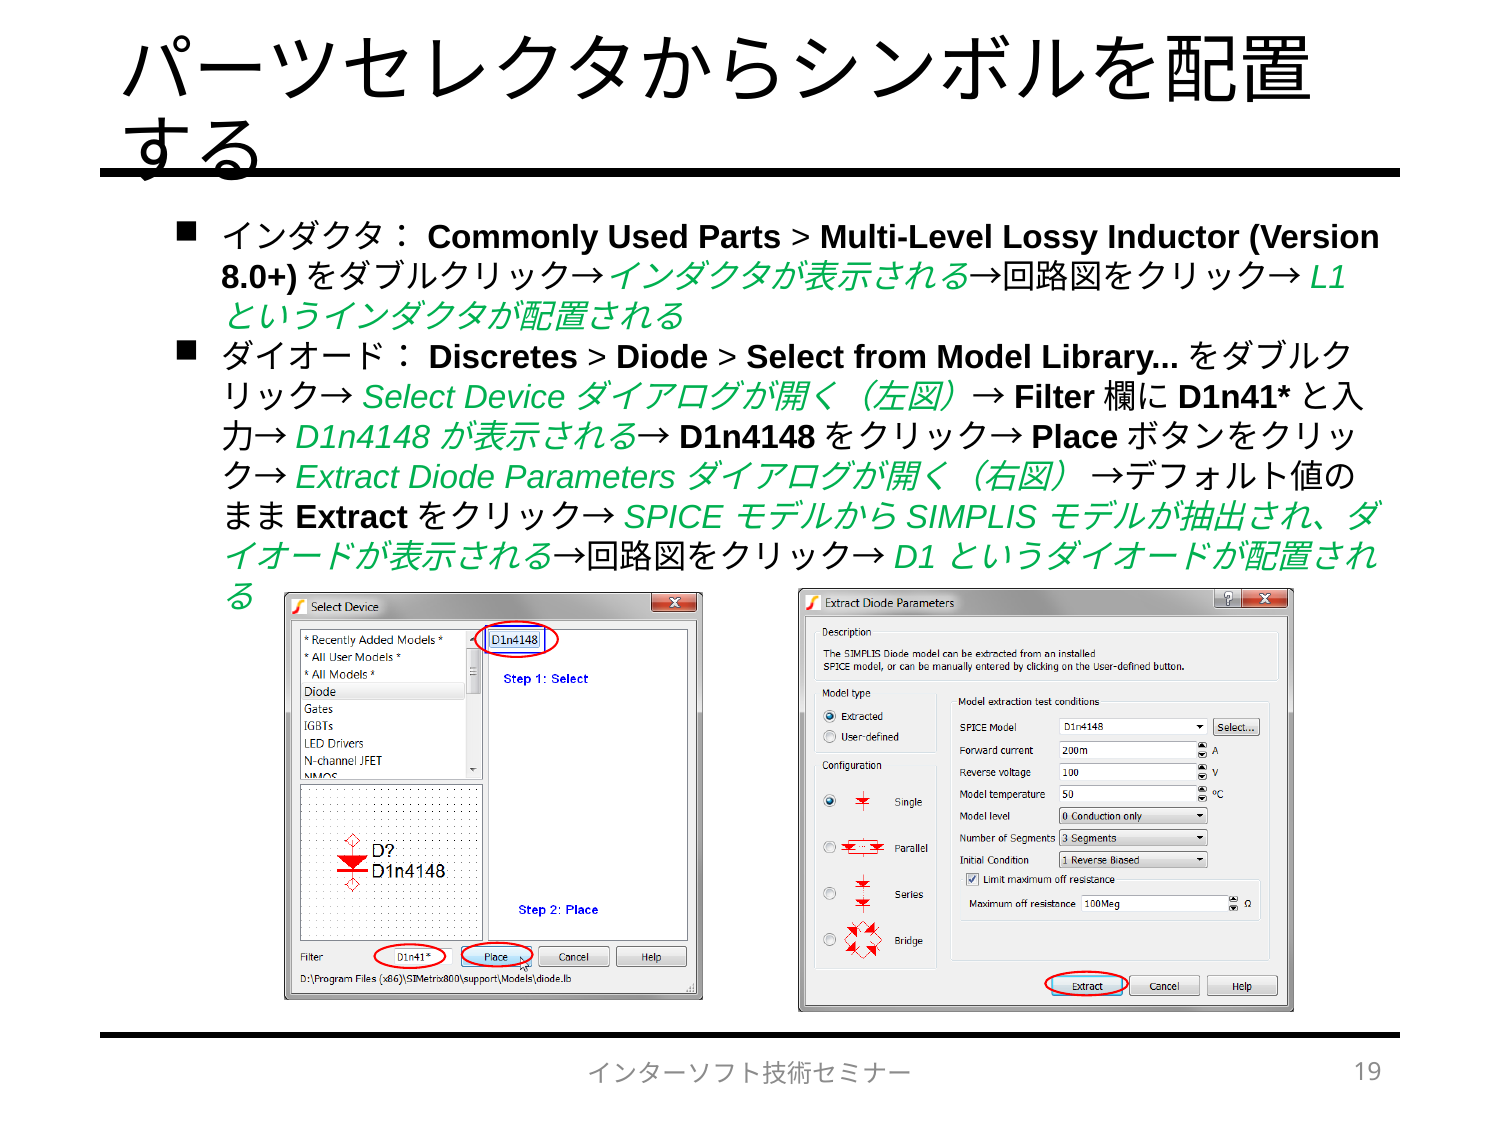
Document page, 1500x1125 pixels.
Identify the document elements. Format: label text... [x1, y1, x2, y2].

title パーツセレクタからシンボルを配置する [103, 59, 1403, 167]
picture [798, 588, 1294, 1012]
slide_number 19 [1059, 1042, 1397, 1103]
picture [283, 592, 703, 1000]
text_box インダクタ：Commonly Used Parts > Multi-Level Lossy Inductor (Version 8.0+)をダブルクリック→インダクタが表示される→回路図をクリック→L1というインダクタが配置される ダイオード：Discretes > Diode > Select from Model Library...をダブルクリック→Select Deviceダイアログが開く（左図）→Filter欄にD1n41*と入力→D1n4148が表示される→D1n4148をクリック→Placeボタンをクリック→Extract Diode Parametersダイアログが開く（右図） →デフォルト値のままExtractをクリック→SPICEモデルからSIMPLISモデルが抽出され、ダイオードが表示される→回路図をクリック→D1というダイオードが配置される [159, 208, 1403, 622]
footer インターソフト技術セミナー [496, 1042, 1004, 1103]
